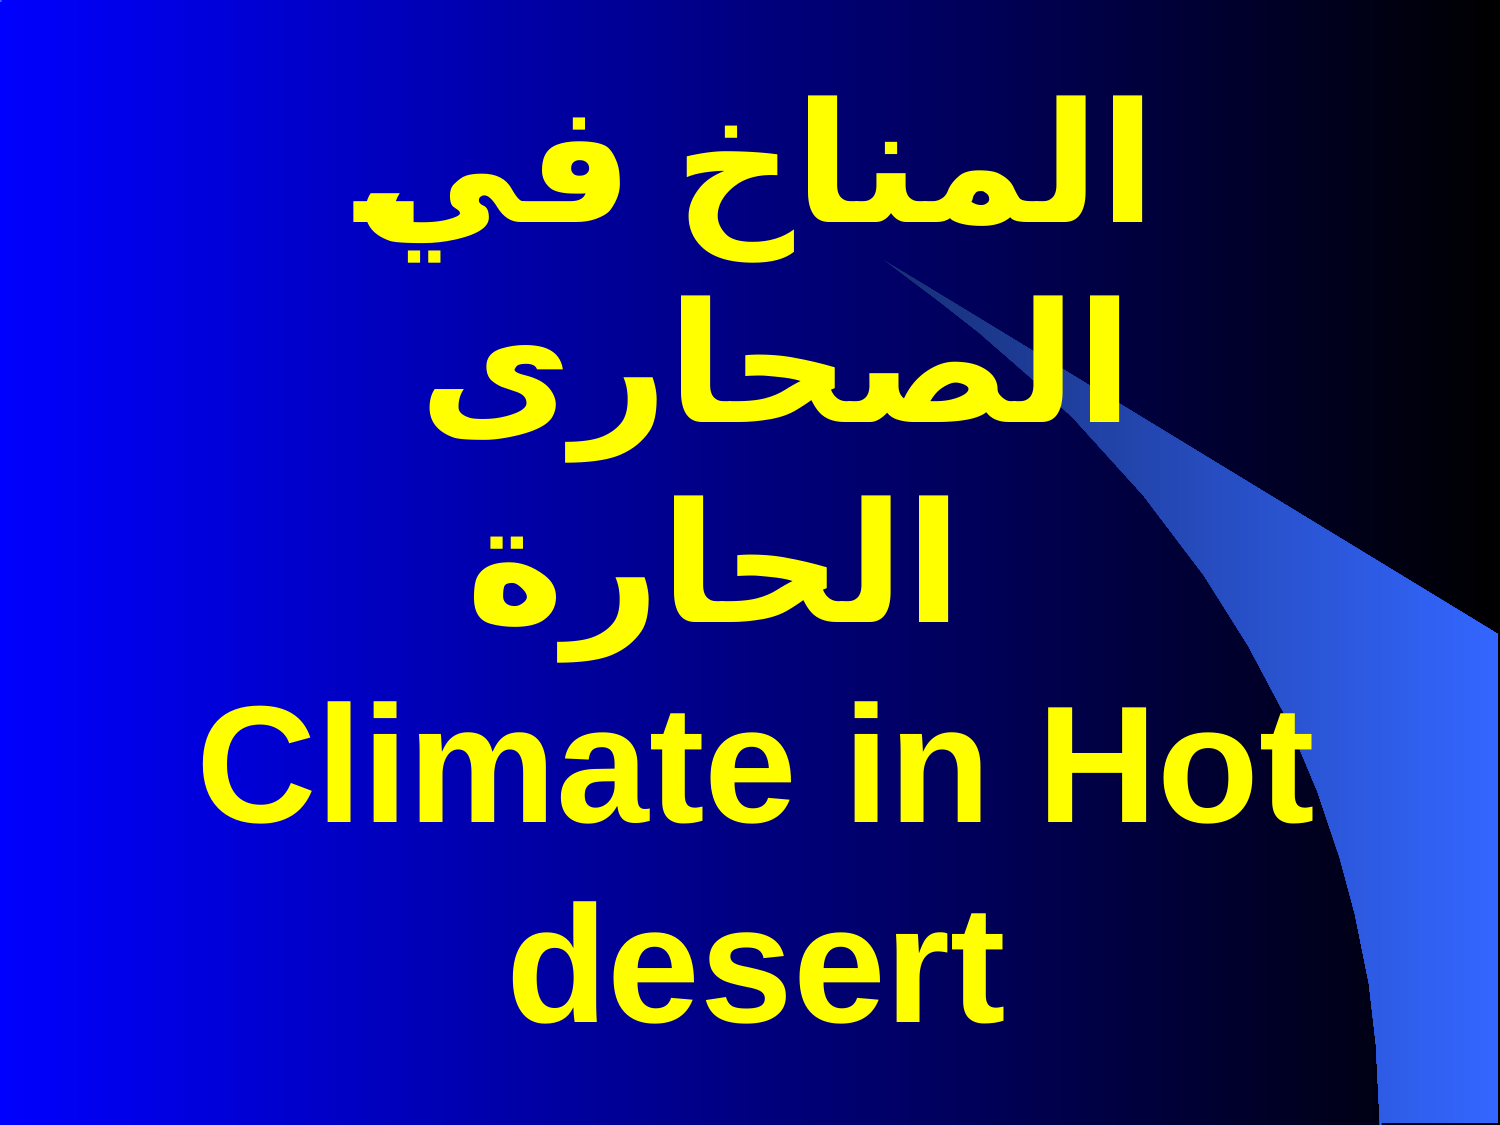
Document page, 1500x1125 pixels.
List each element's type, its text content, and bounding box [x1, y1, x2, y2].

title المناخ في الصحارى الحارة Climate in Hot desert [74, 99, 1438, 1013]
